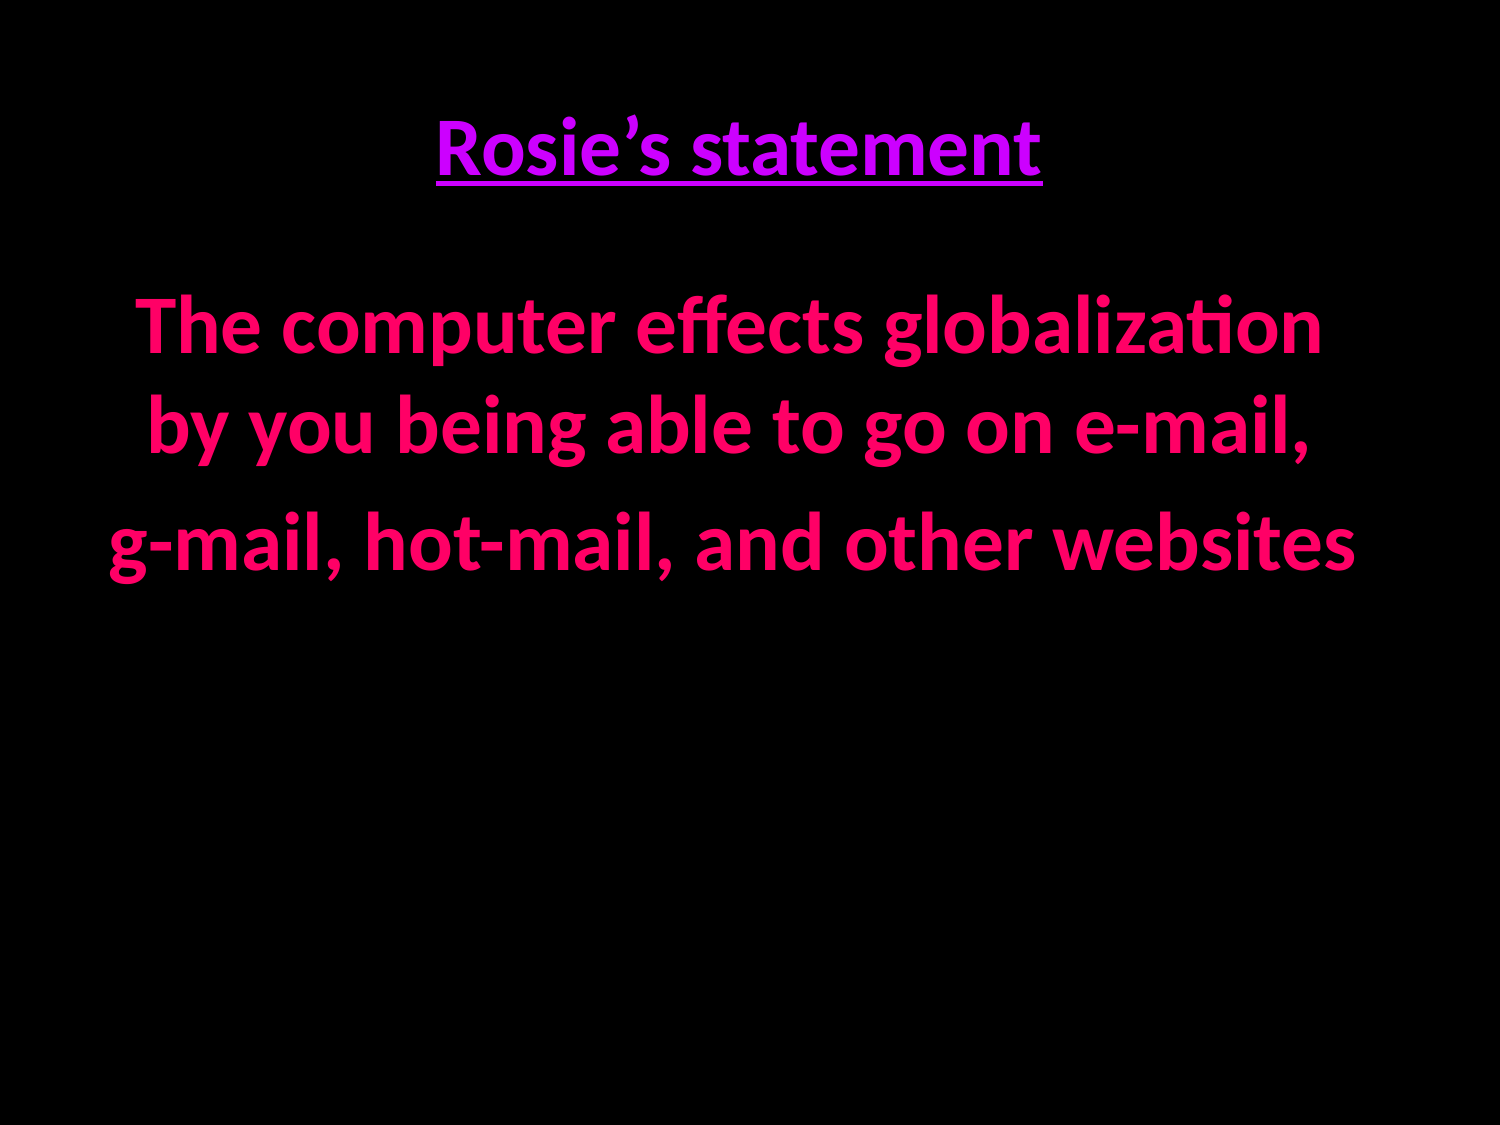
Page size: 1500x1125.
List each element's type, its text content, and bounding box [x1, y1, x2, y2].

title Rosie’s statement [74, 44, 1426, 233]
list The computer effects globalization by you being able to go on e-mail, g-mail, hot-mail, and other websites [74, 262, 1426, 1006]
